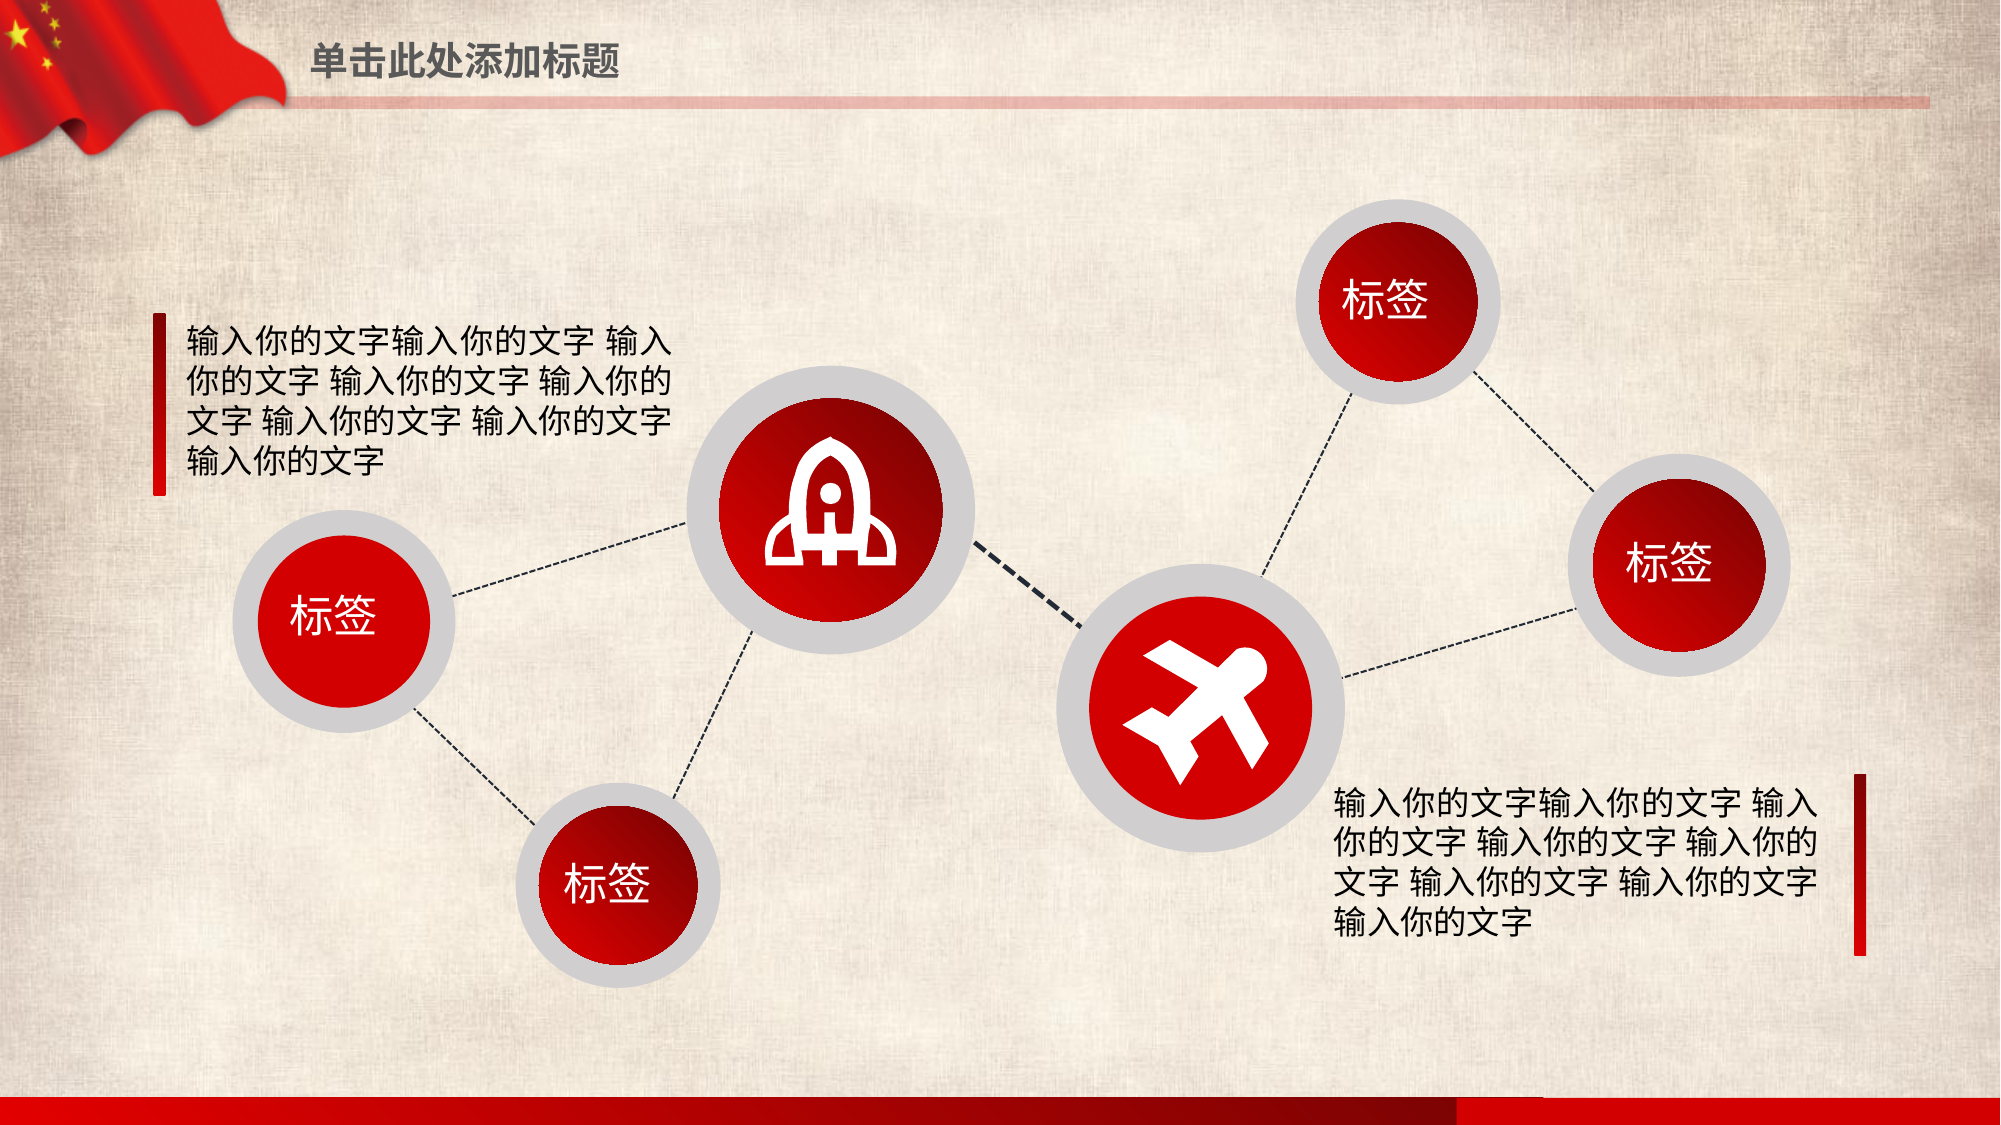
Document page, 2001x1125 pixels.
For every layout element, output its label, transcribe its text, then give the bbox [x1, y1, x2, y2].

text_box [153, 313, 166, 497]
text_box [976, 495, 1044, 677]
picture [0, 0, 2001, 1125]
text_box [0, 1097, 1456, 1125]
text_box 输入你的文字输入你的文字 输入你的文字 输入你的文字 输入你的文字 输入你的文字 输入你的文字 输入你的文字 [1319, 774, 1835, 949]
text_box [1853, 773, 1867, 957]
text_box [319, 95, 1931, 110]
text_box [232, 365, 976, 988]
text_box 输入你的文字输入你的文字 输入你的文字 输入你的文字 输入你的文字 输入你的文字 输入你的文字 输入你的文字 [172, 313, 688, 488]
text_box [1456, 1097, 2000, 1125]
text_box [1044, 198, 1788, 839]
text_box 单击此处添加标题 [319, 29, 635, 91]
